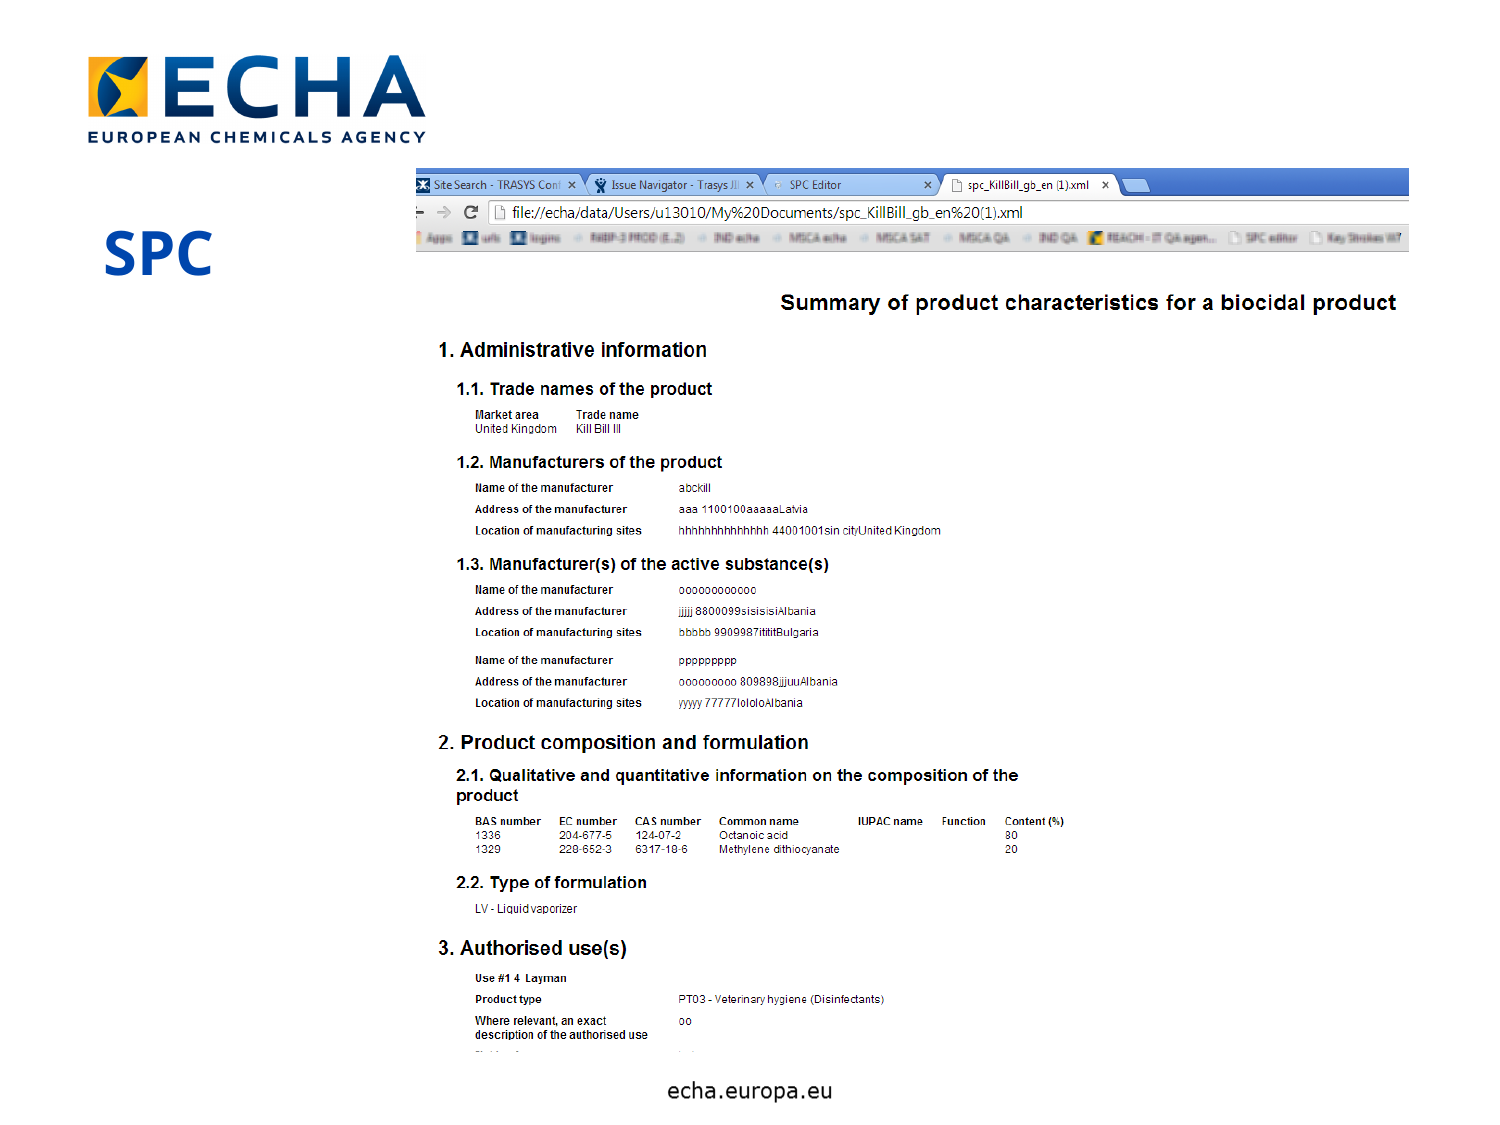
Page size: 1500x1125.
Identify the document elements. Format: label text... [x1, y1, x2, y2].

list SPC [88, 206, 410, 296]
picture [88, 54, 426, 144]
picture [415, 168, 1409, 1053]
picture [620, 1070, 880, 1125]
